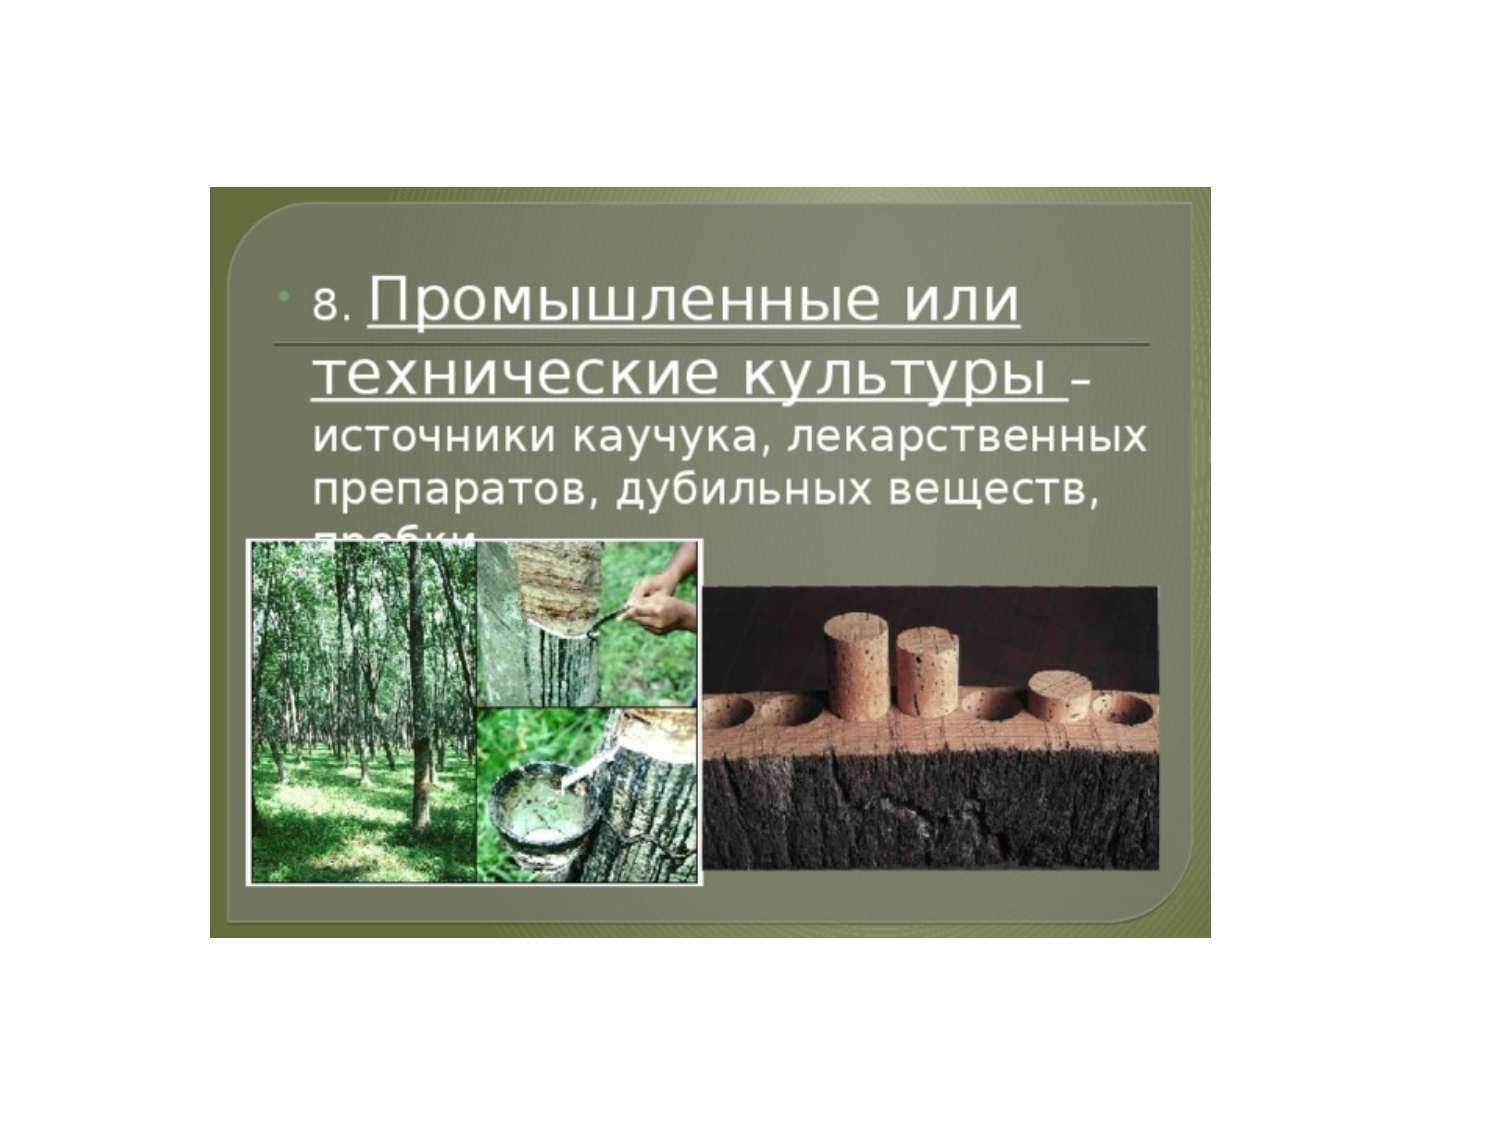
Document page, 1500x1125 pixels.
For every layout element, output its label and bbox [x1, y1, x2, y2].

picture [210, 187, 1212, 938]
